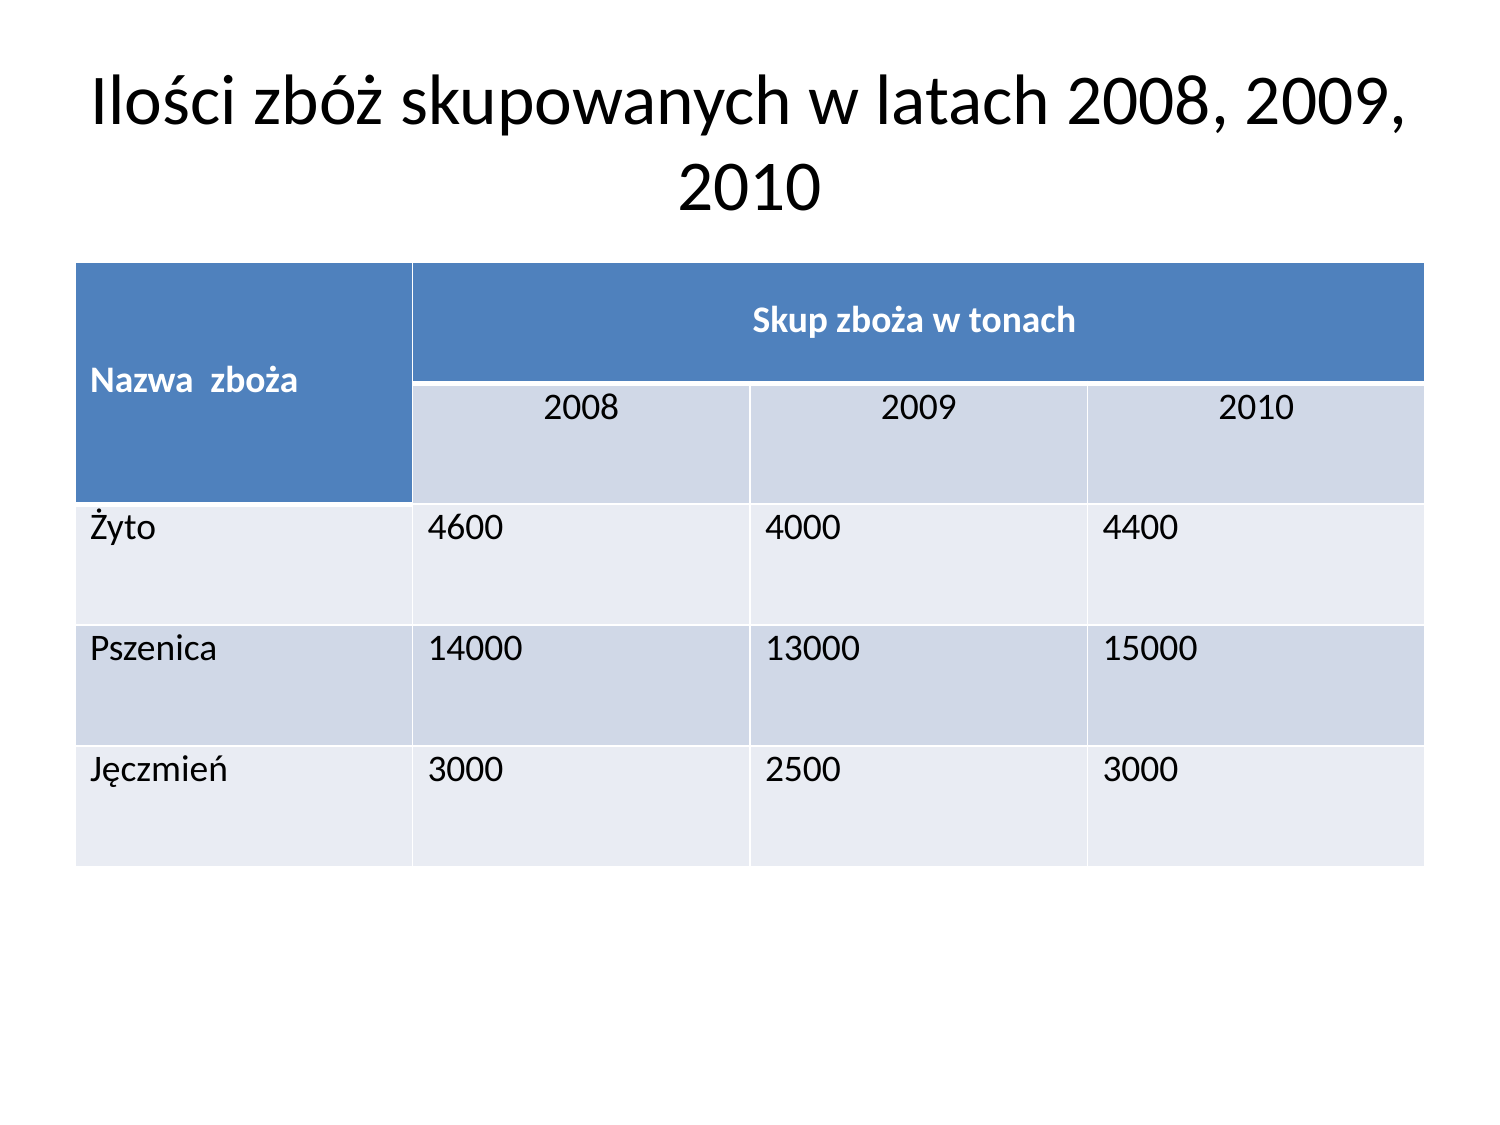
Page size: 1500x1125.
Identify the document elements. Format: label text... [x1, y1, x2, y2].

table_cell 4600 [413, 505, 749, 624]
table_cell Pszenica [76, 626, 412, 745]
table_cell Żyto [76, 507, 412, 624]
table_cell 3000 [413, 747, 749, 866]
title Ilości zbóż skupowanych w latach 2008, 2009, 2010 [75, 45, 1425, 233]
table_cell 3000 [1088, 747, 1424, 866]
table_cell 2010 [1088, 386, 1424, 503]
table_cell 15000 [1088, 626, 1424, 745]
table_cell 2008 [413, 386, 749, 503]
table_cell 4000 [751, 505, 1087, 624]
table_cell 2500 [751, 747, 1087, 866]
table_cell 4400 [1088, 505, 1424, 624]
table_header Nazwa zboża [76, 263, 412, 502]
table_cell 13000 [751, 626, 1087, 745]
table_cell 14000 [413, 626, 749, 745]
table_header Skup zboża w tonach [413, 263, 1424, 381]
table_cell Jęczmień [76, 747, 412, 866]
table_cell 2009 [751, 386, 1087, 503]
